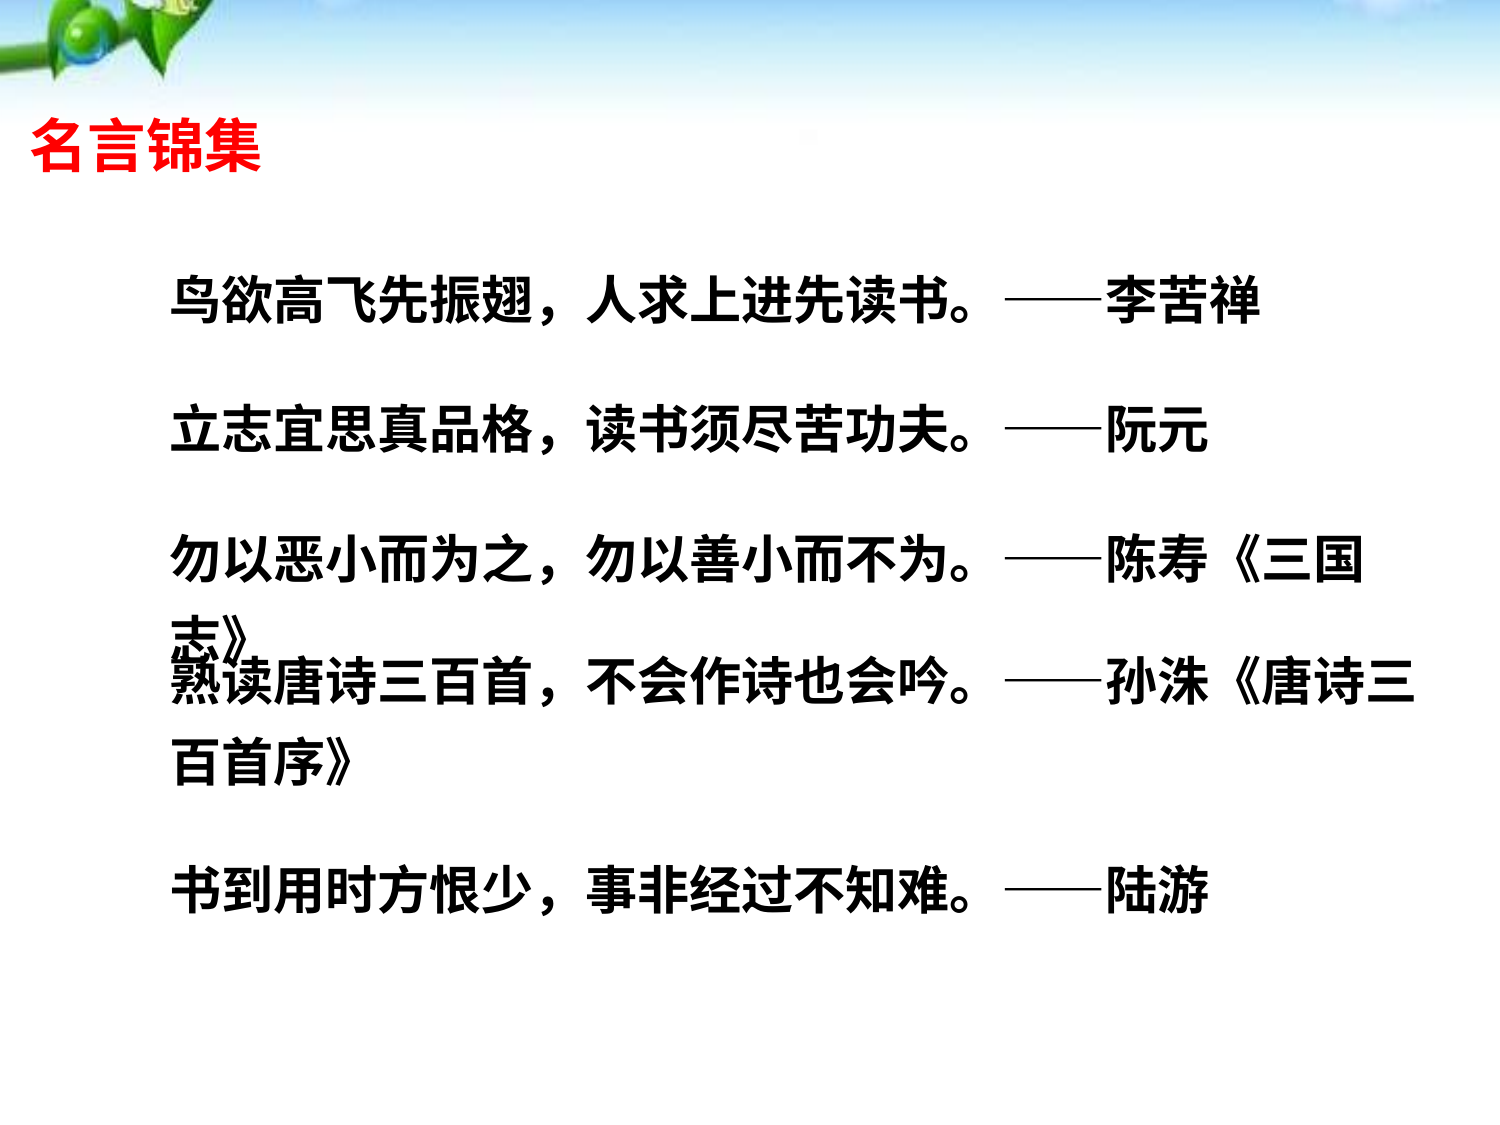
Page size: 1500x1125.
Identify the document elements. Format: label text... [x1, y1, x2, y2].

title 名言锦集 [0, 81, 293, 284]
text_box 书到用时方恨少，事非经过不知难。——陆游 [154, 830, 1349, 927]
picture [0, 0, 1500, 1125]
text_box 立志宜思真品格，读书须尽苦功夫。——阮元 [154, 370, 1311, 467]
text_box 鸟欲高飞先振翅，人求上进先读书。——李苦禅 [154, 240, 1382, 337]
text_box 熟读唐诗三百首，不会作诗也会吟。——孙洙《唐诗三百首序》 [154, 622, 1469, 800]
text_box 勿以恶小而为之，勿以善小而不为。——陈寿《三国志》 [154, 499, 1469, 622]
